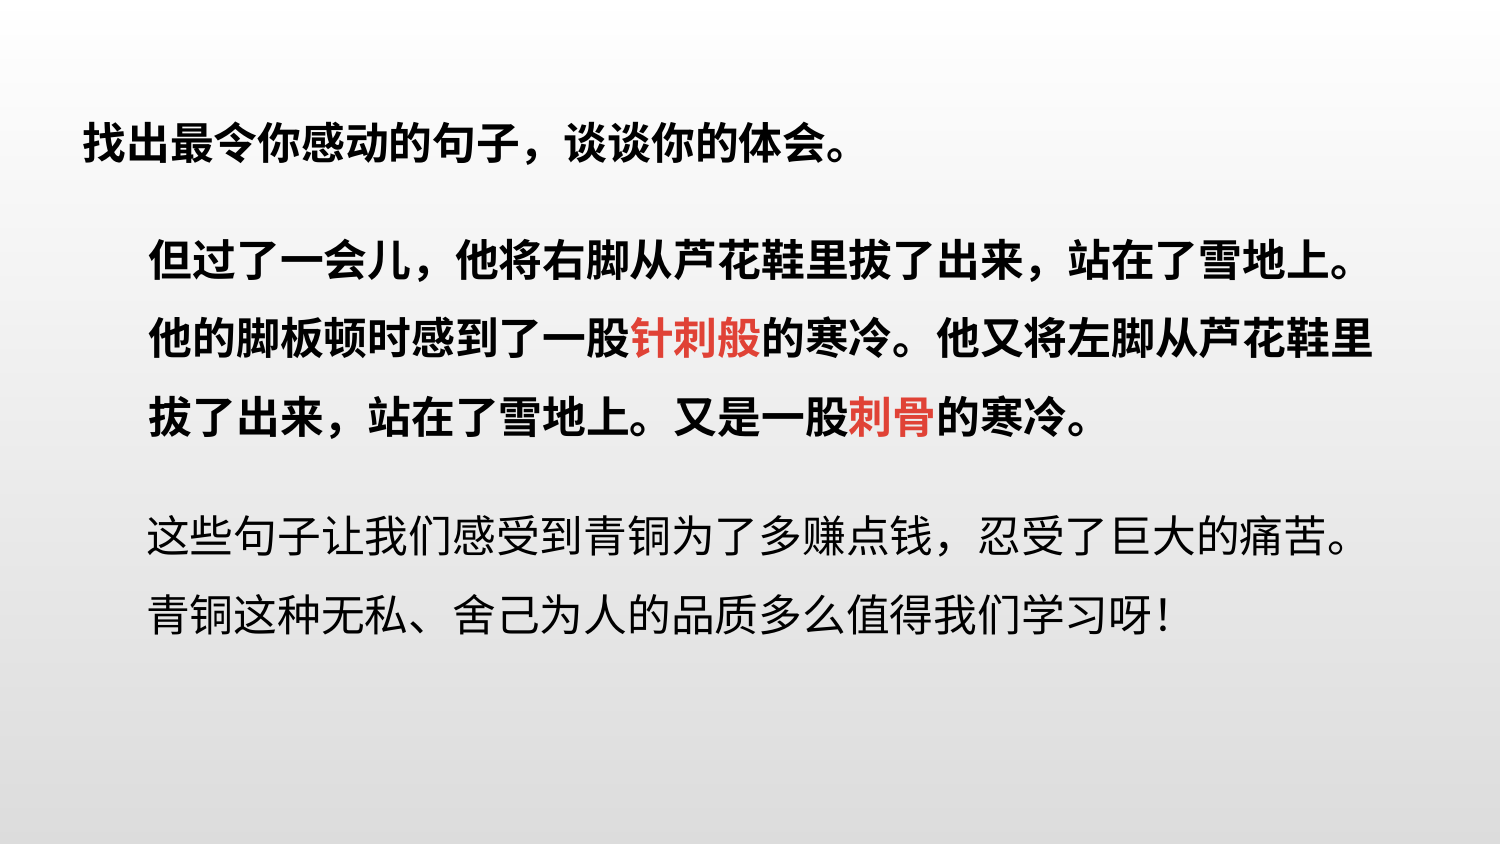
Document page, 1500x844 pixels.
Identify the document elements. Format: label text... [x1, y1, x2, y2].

text_box 但过了一会儿，他将右脚从芦花鞋里拔了出来，站在了雪地上。他的脚板顿时感到了一股针刺般的寒冷。他又将左脚从芦花鞋里拔了出来，站在了雪地上。又是一股刺骨的寒冷。 [137, 200, 1392, 449]
text_box 找出最令你感动的句子，谈谈你的体会。 [71, 58, 888, 175]
text_box 这些句子让我们感受到青铜为了多赚点钱，忍受了巨大的痛苦。 青铜这种无私、舍己为人的品质多么值得我们学习呀！ [134, 477, 1366, 646]
